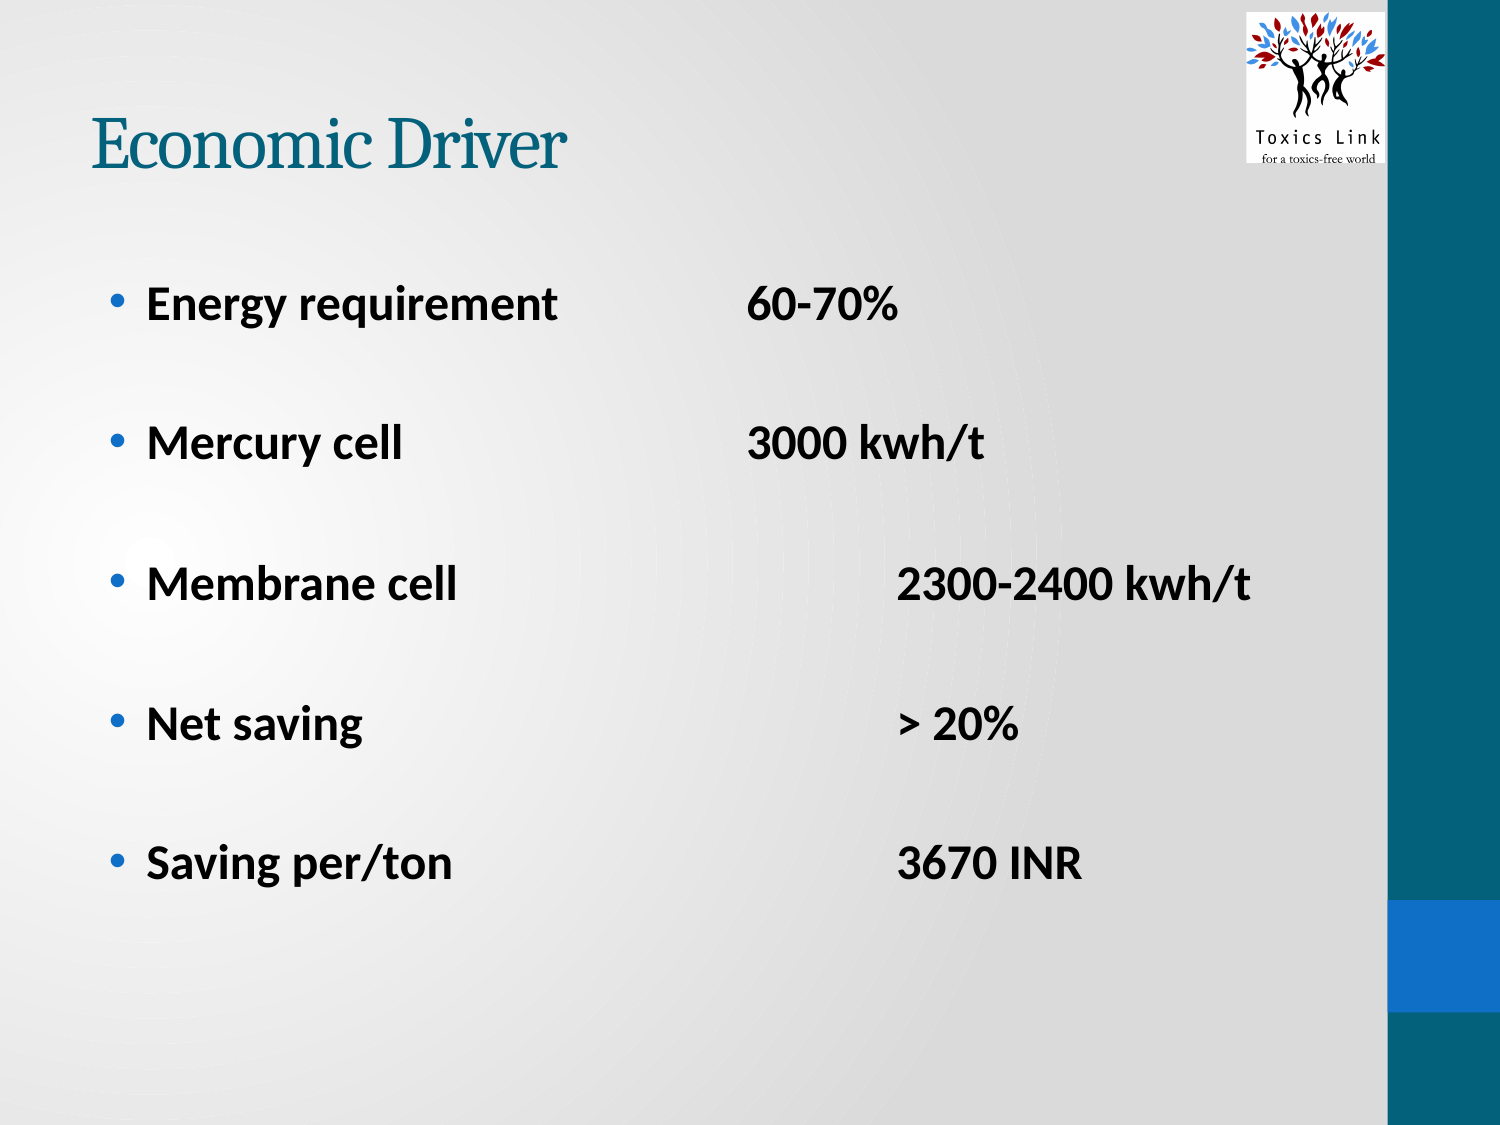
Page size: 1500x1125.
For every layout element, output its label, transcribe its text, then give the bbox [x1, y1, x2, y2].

list Energy requirement 60-70% Mercury cell 3000 kwh/t Membrane cell 2300-2400 kwh/t Net saving > 20% Saving per/ton 3670 INR [75, 262, 1325, 1050]
picture [1246, 12, 1385, 163]
title Economic Driver [75, 45, 1325, 233]
